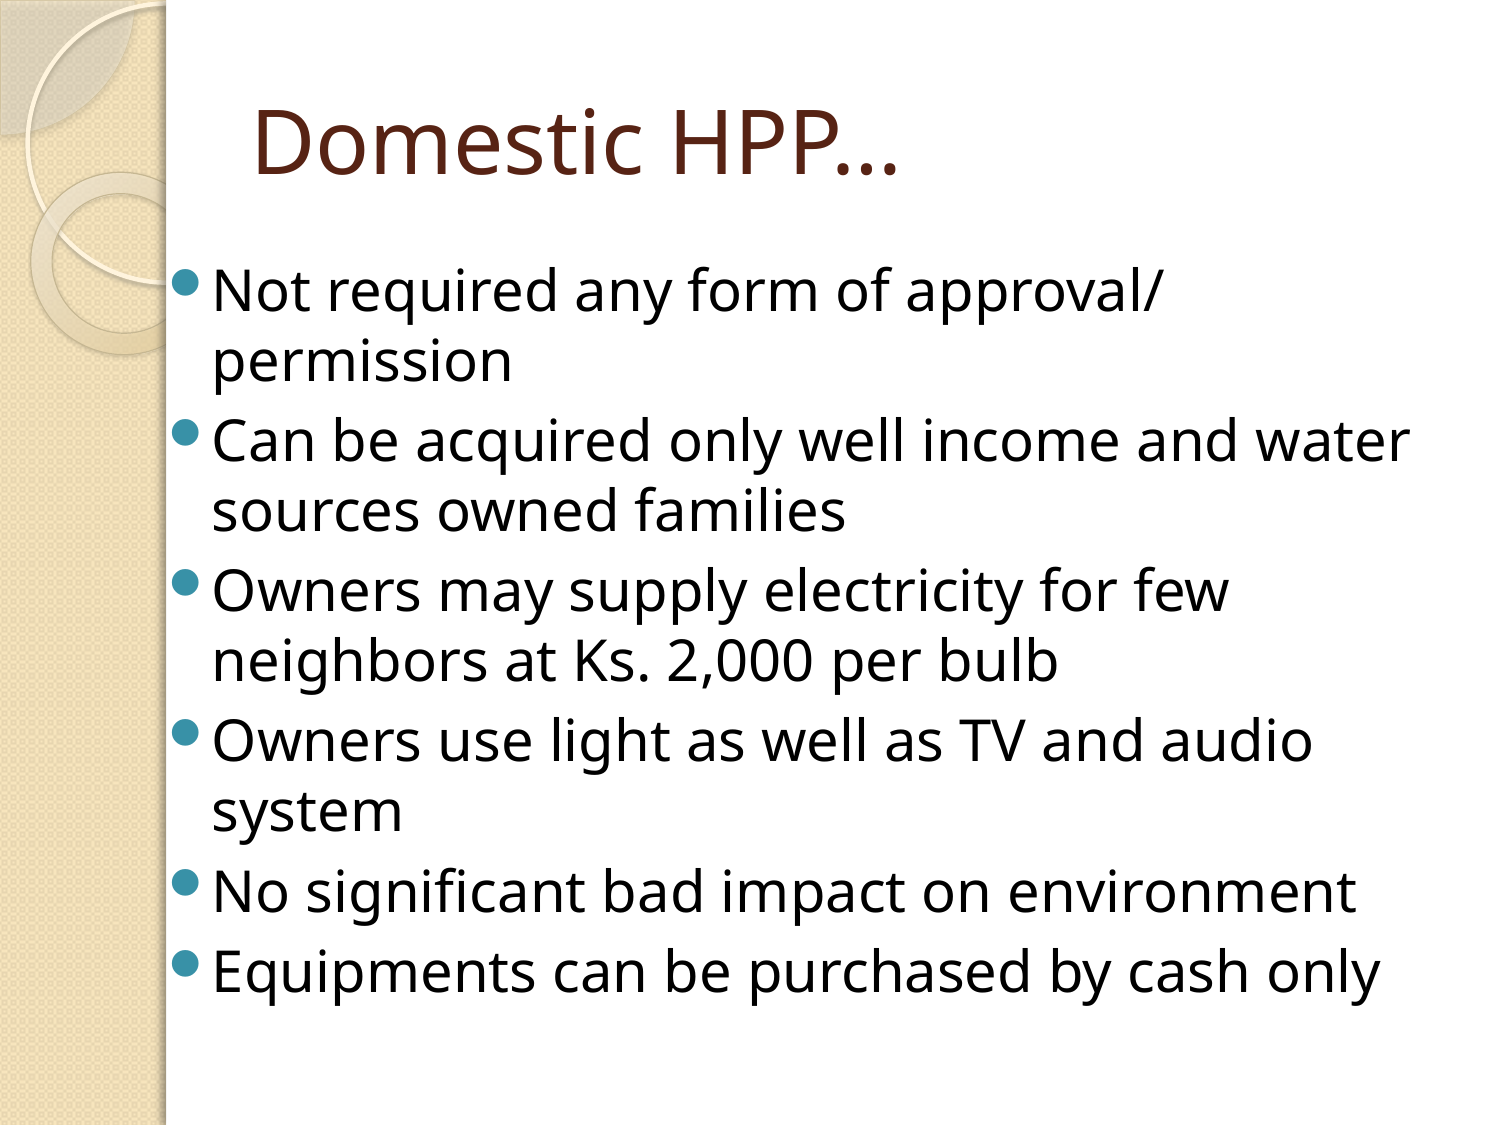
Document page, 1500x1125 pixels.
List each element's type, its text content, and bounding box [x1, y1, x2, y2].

title Domestic HPP… [235, 45, 1466, 233]
list Not required any form of approval/ permission Can be acquired only well income and water sources owned families Owners may supply electricity for few neighbors at Ks. 2,000 per bulb Owners use light as well as TV and audio system No significant bad impact on environment Equipments can be purchased by cash only [140, 246, 1466, 1025]
